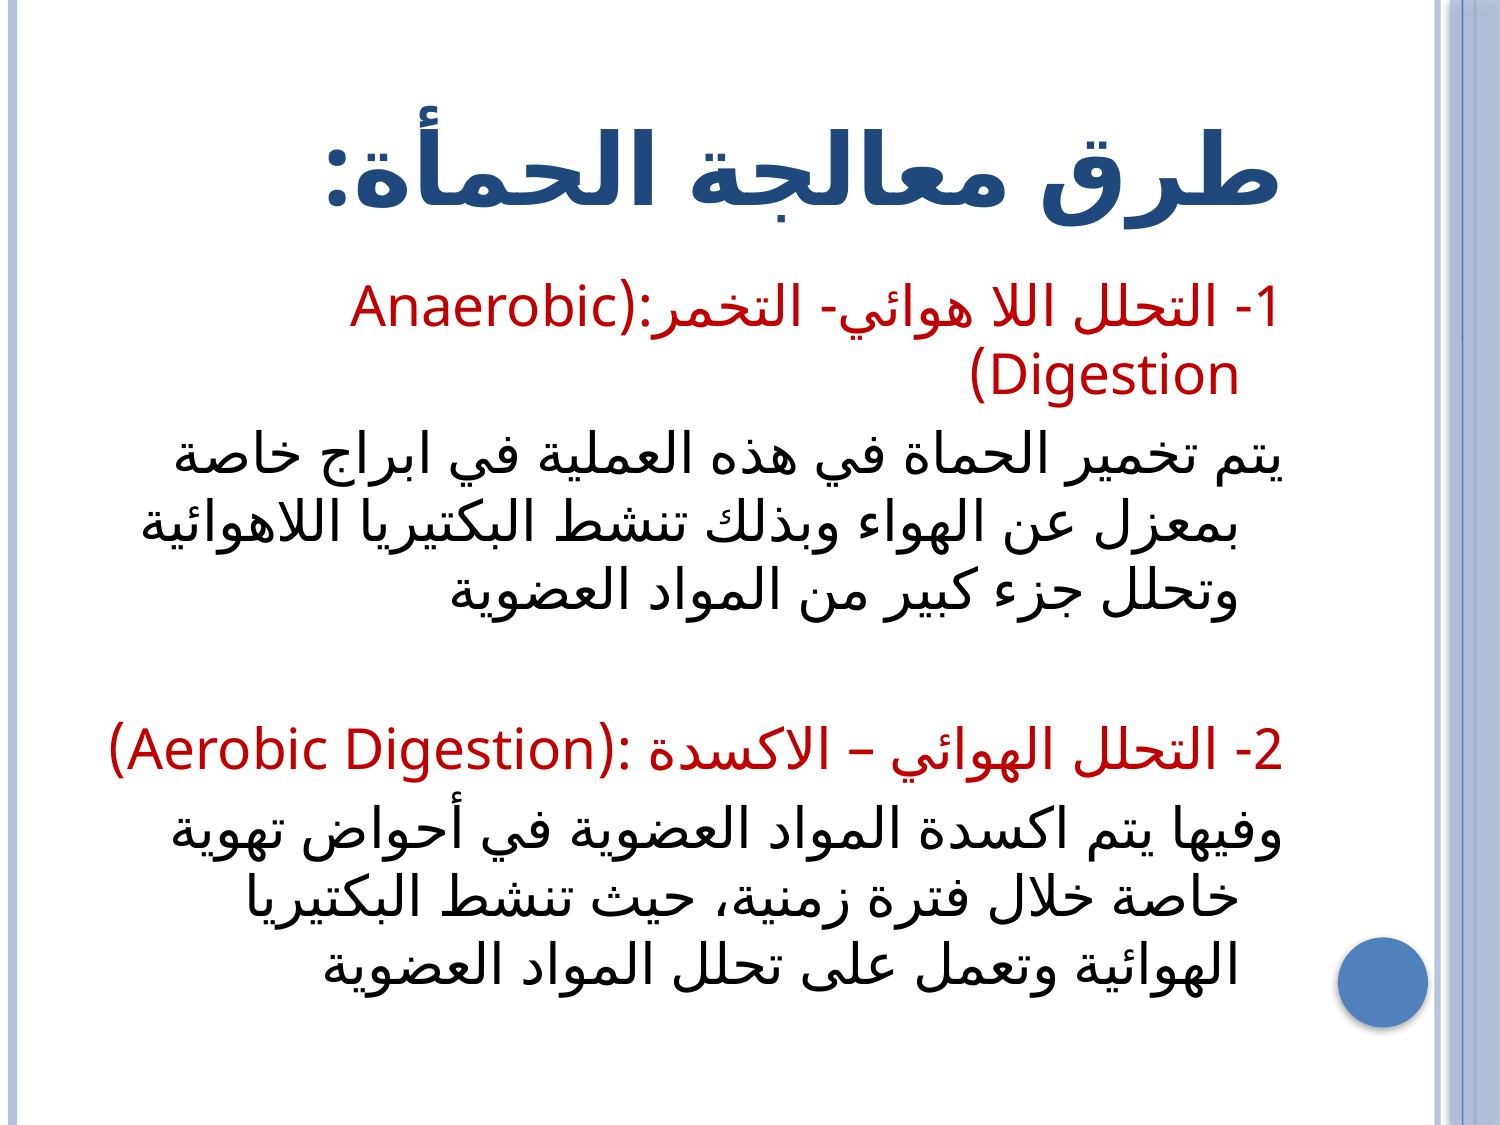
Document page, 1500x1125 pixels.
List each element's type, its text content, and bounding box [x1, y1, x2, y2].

list 1- التحلل اللا هوائي- التخمر:(Anaerobic Digestion) يتم تخمير الحماة في هذه العملية في ابراج خاصة بمعزل عن الهواء وبذلك تنشط البكتيريا اللاهوائية وتحلل جزء كبير من المواد العضوية 2- التحلل الهوائي – الاكسدة :(Aerobic Digestion) وفيها يتم اكسدة المواد العضوية في أحواض تهوية خاصة خلال فترة زمنية، حيث تنشط البكتيريا الهوائية وتعمل على تحلل المواد العضوية [75, 262, 1300, 1062]
title طرق معالجة الحمأة: [75, 45, 1300, 233]
